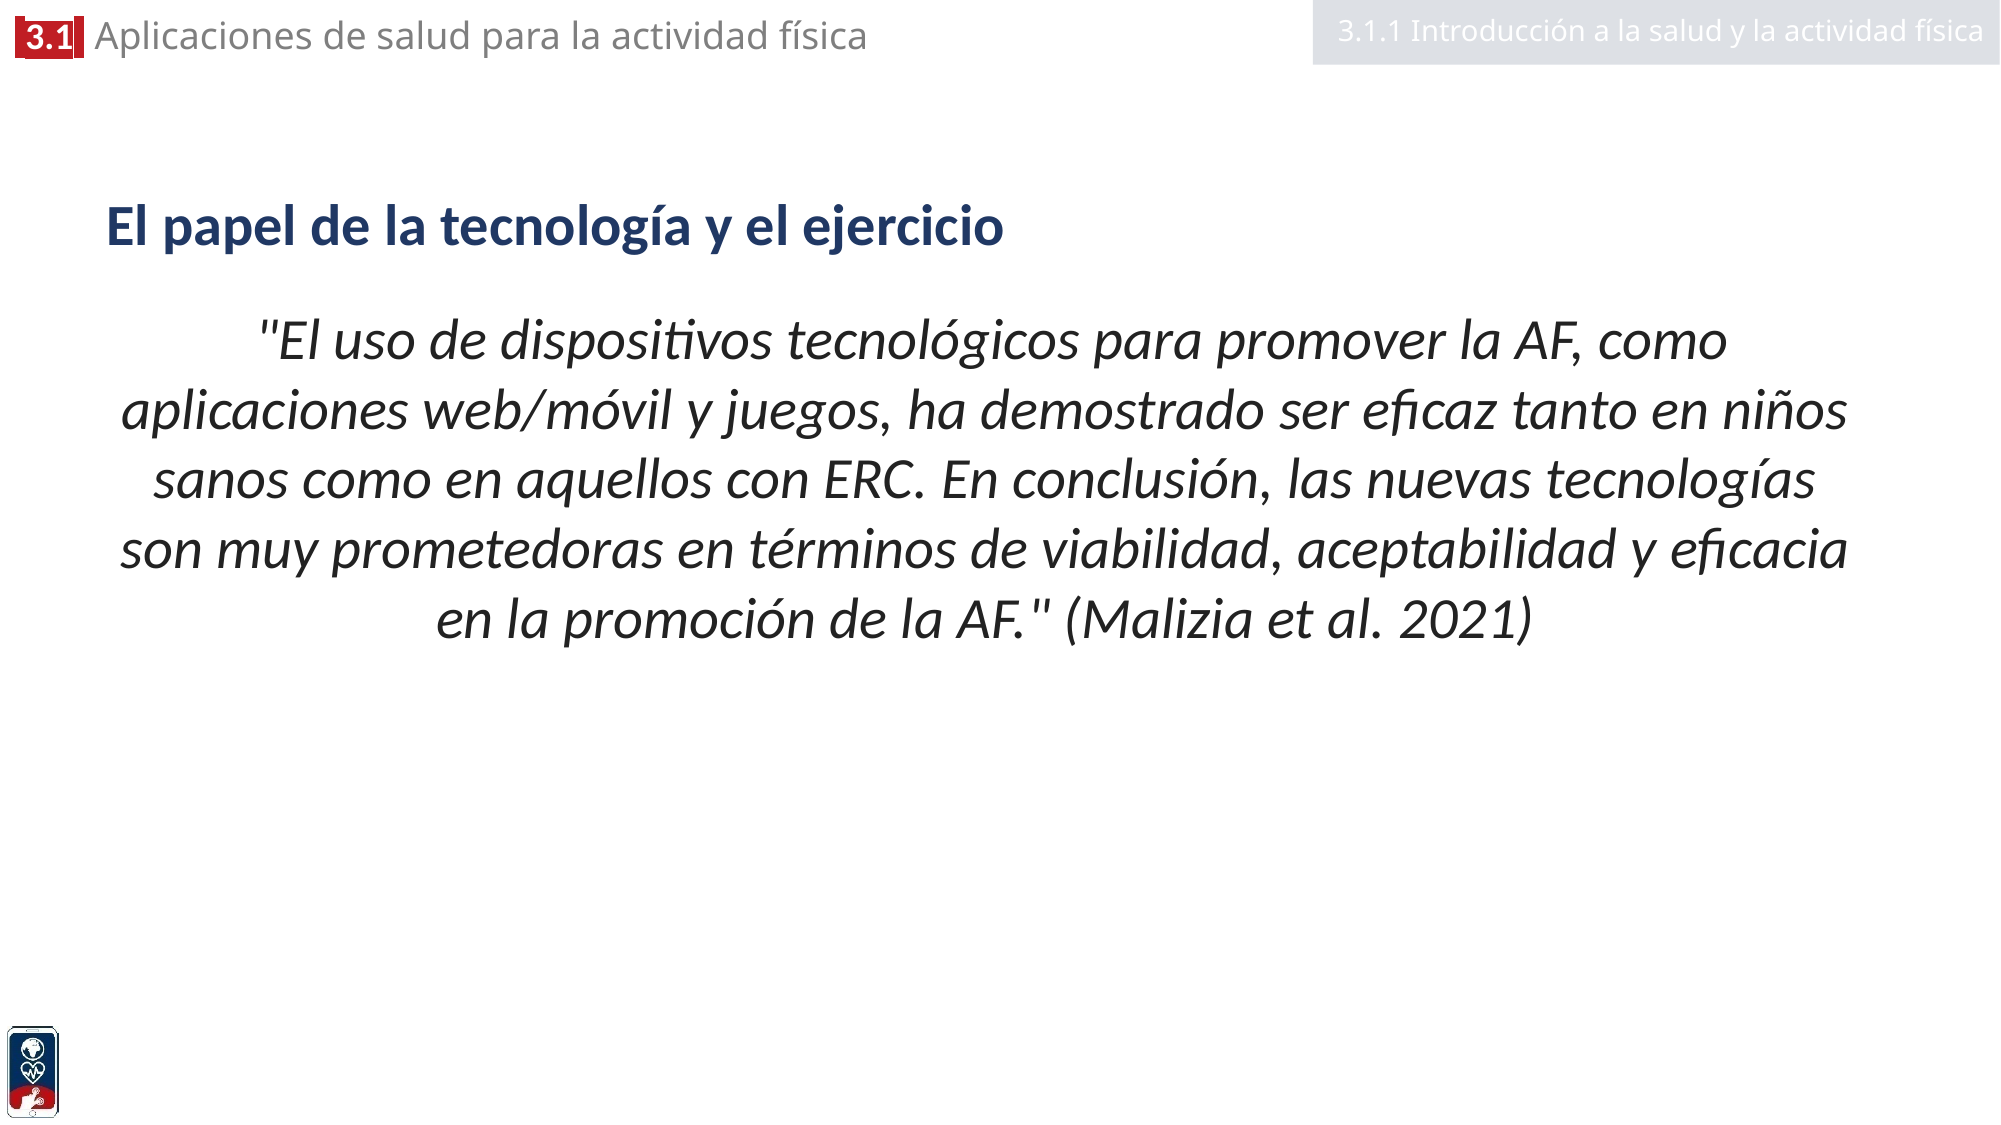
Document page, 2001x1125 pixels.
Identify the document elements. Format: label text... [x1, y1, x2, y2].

list "El uso de dispositivos tecnológicos para promover la AF, como aplicaciones web/móvil y juegos, ha demostrado ser eficaz tanto en niños sanos como en aquellos con ERC. En conclusión, las nuevas tecnologías son muy prometedoras en términos de viabilidad, aceptabilidad y eficacia en la promoción de la AF." (Malizia et al. 2021) [91, 293, 1880, 792]
picture [7, 1026, 59, 1118]
title El papel de la tecnología y el ejercicio [91, 177, 1906, 277]
text_box 3.1.1 Introducción a la salud y la actividad física [1312, 0, 2000, 65]
